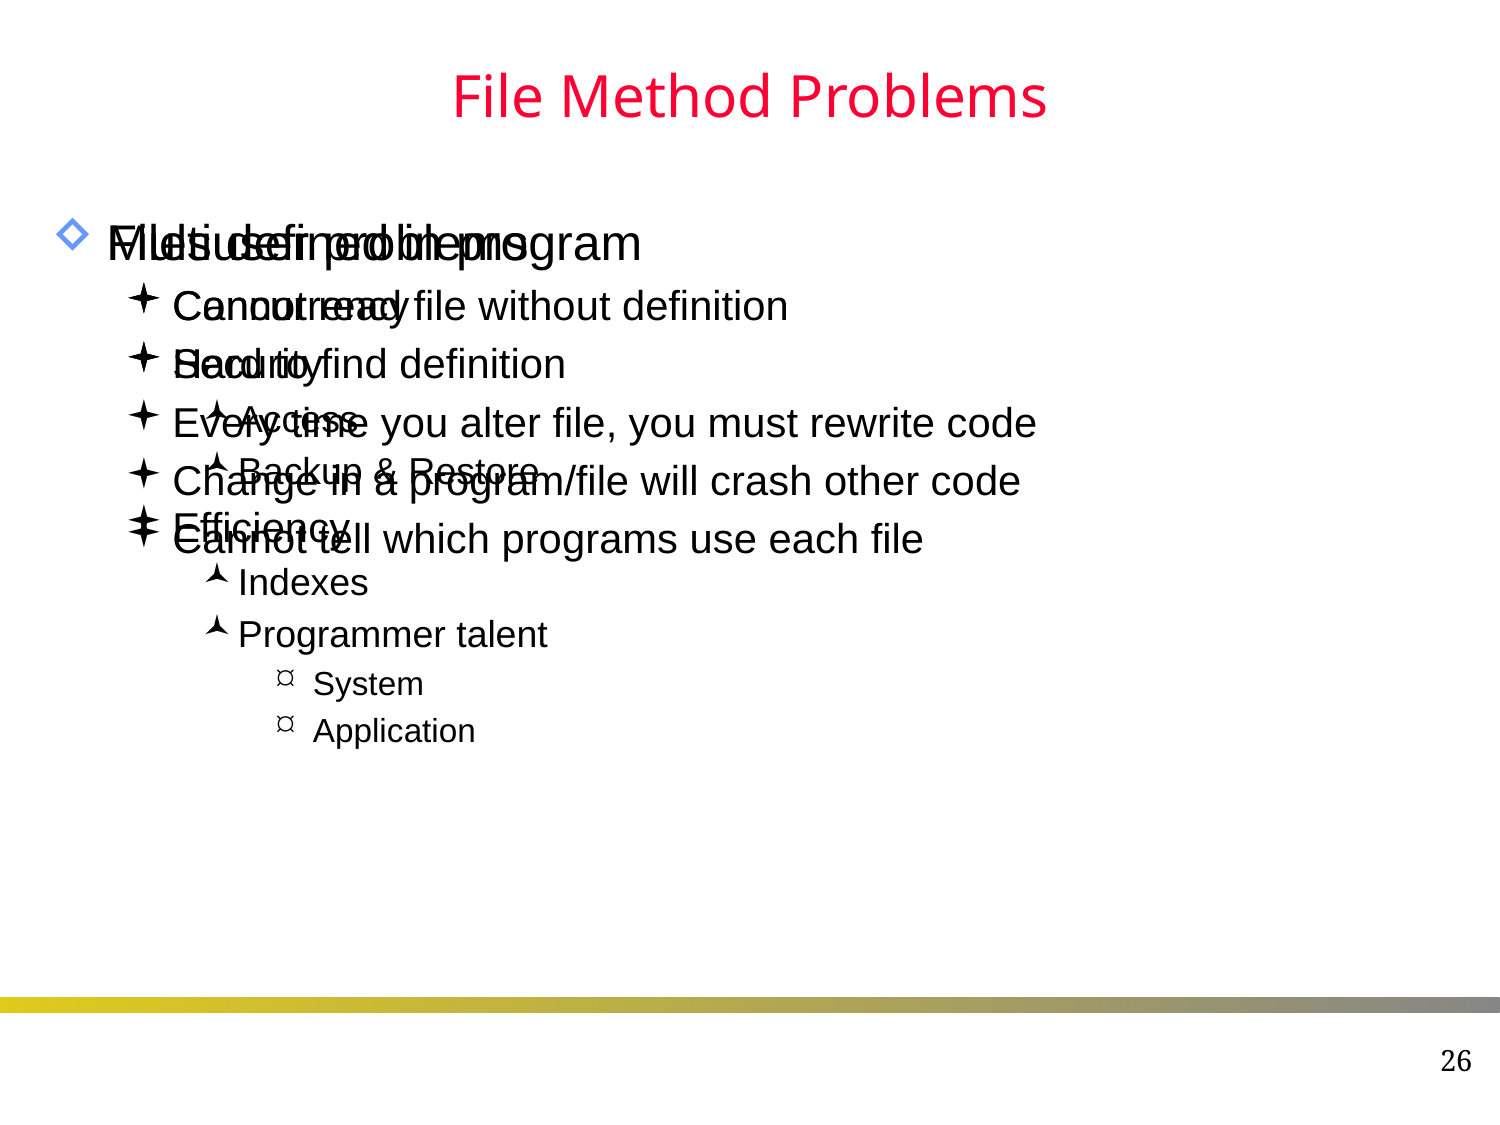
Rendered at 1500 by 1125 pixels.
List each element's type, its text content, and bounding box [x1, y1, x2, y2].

title File Method Problems [0, 0, 1500, 188]
slide_number 26 [1174, 1024, 1488, 1101]
list Multiuser problems Concurrency Security Access Backup & Restore Efficiency Indexes Programmer talent System Application [35, 202, 1488, 988]
